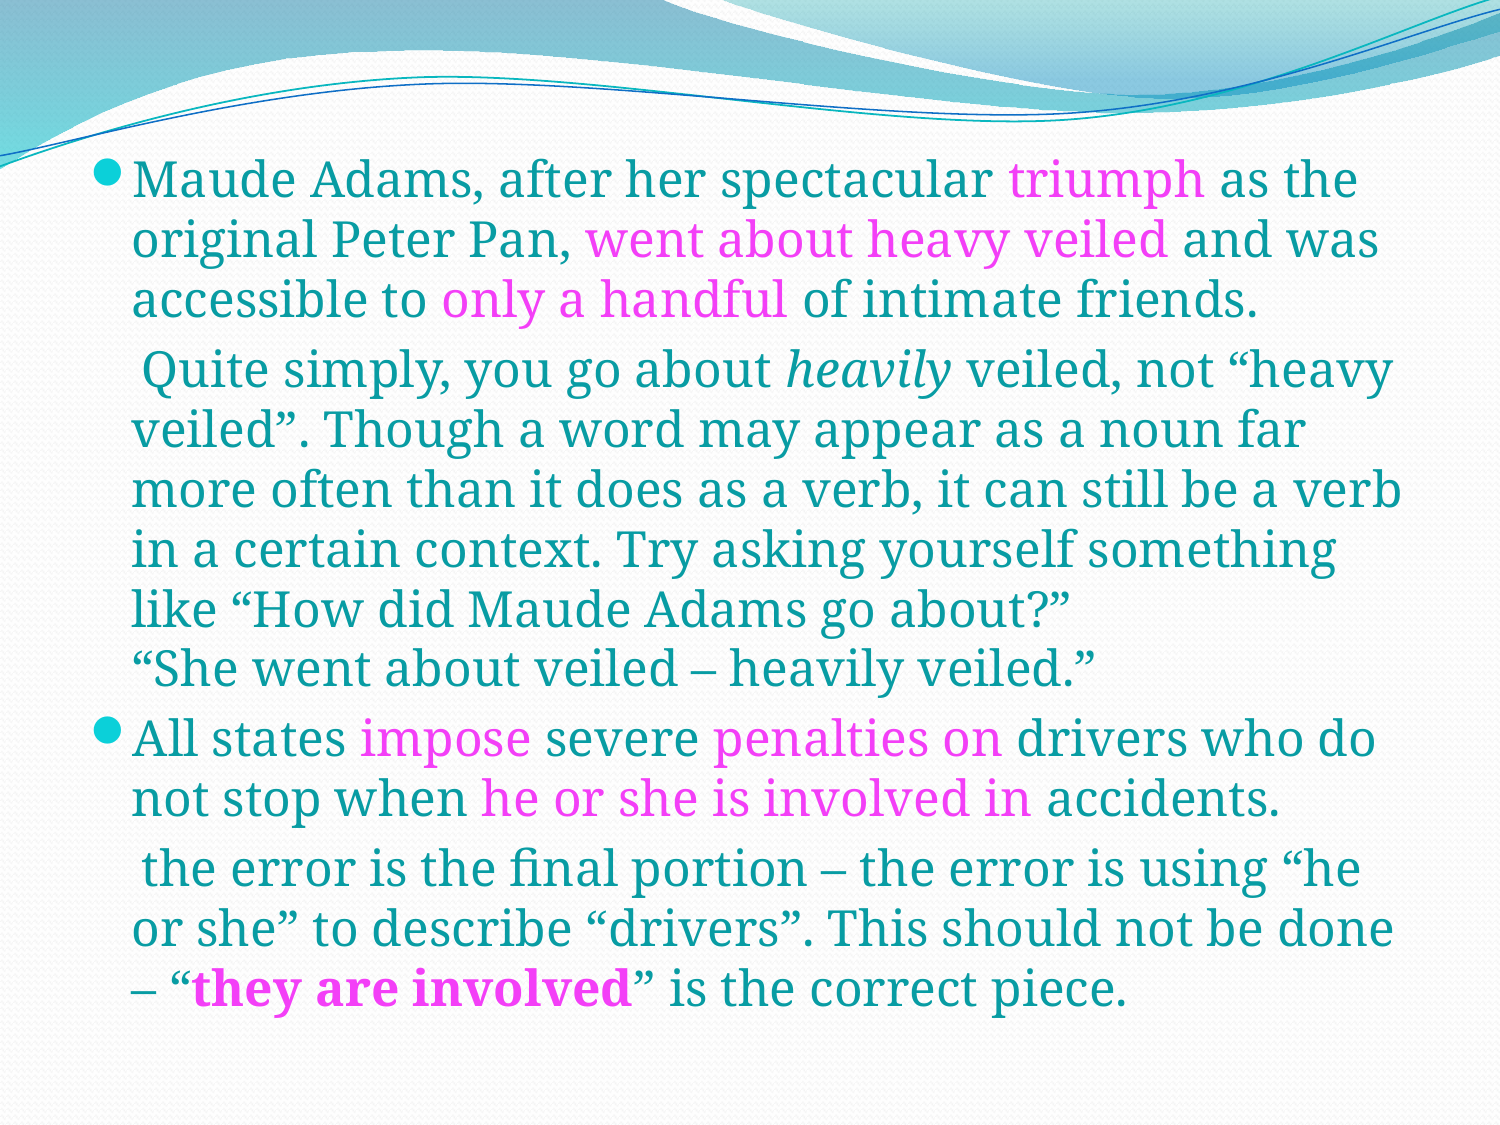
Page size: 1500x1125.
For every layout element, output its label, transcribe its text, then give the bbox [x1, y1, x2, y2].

list Maude Adams, after her spectacular triumph as the original Peter Pan, went about heavy veiled and was accessible to only a handful of intimate friends. Quite simply, you go about heavily veiled, not “heavy veiled”. Though a word may appear as a noun far more often than it does as a verb, it can still be a verb in a certain context. Try asking yourself something like “How did Maude Adams go about?” “She went about veiled – heavily veiled.” All states impose severe penalties on drivers who do not stop when he or she is involved in accidents. the error is the final portion – the error is using “he or she” to describe “drivers”. This should not be done – “they are involved” is the correct piece. [75, 140, 1425, 1038]
